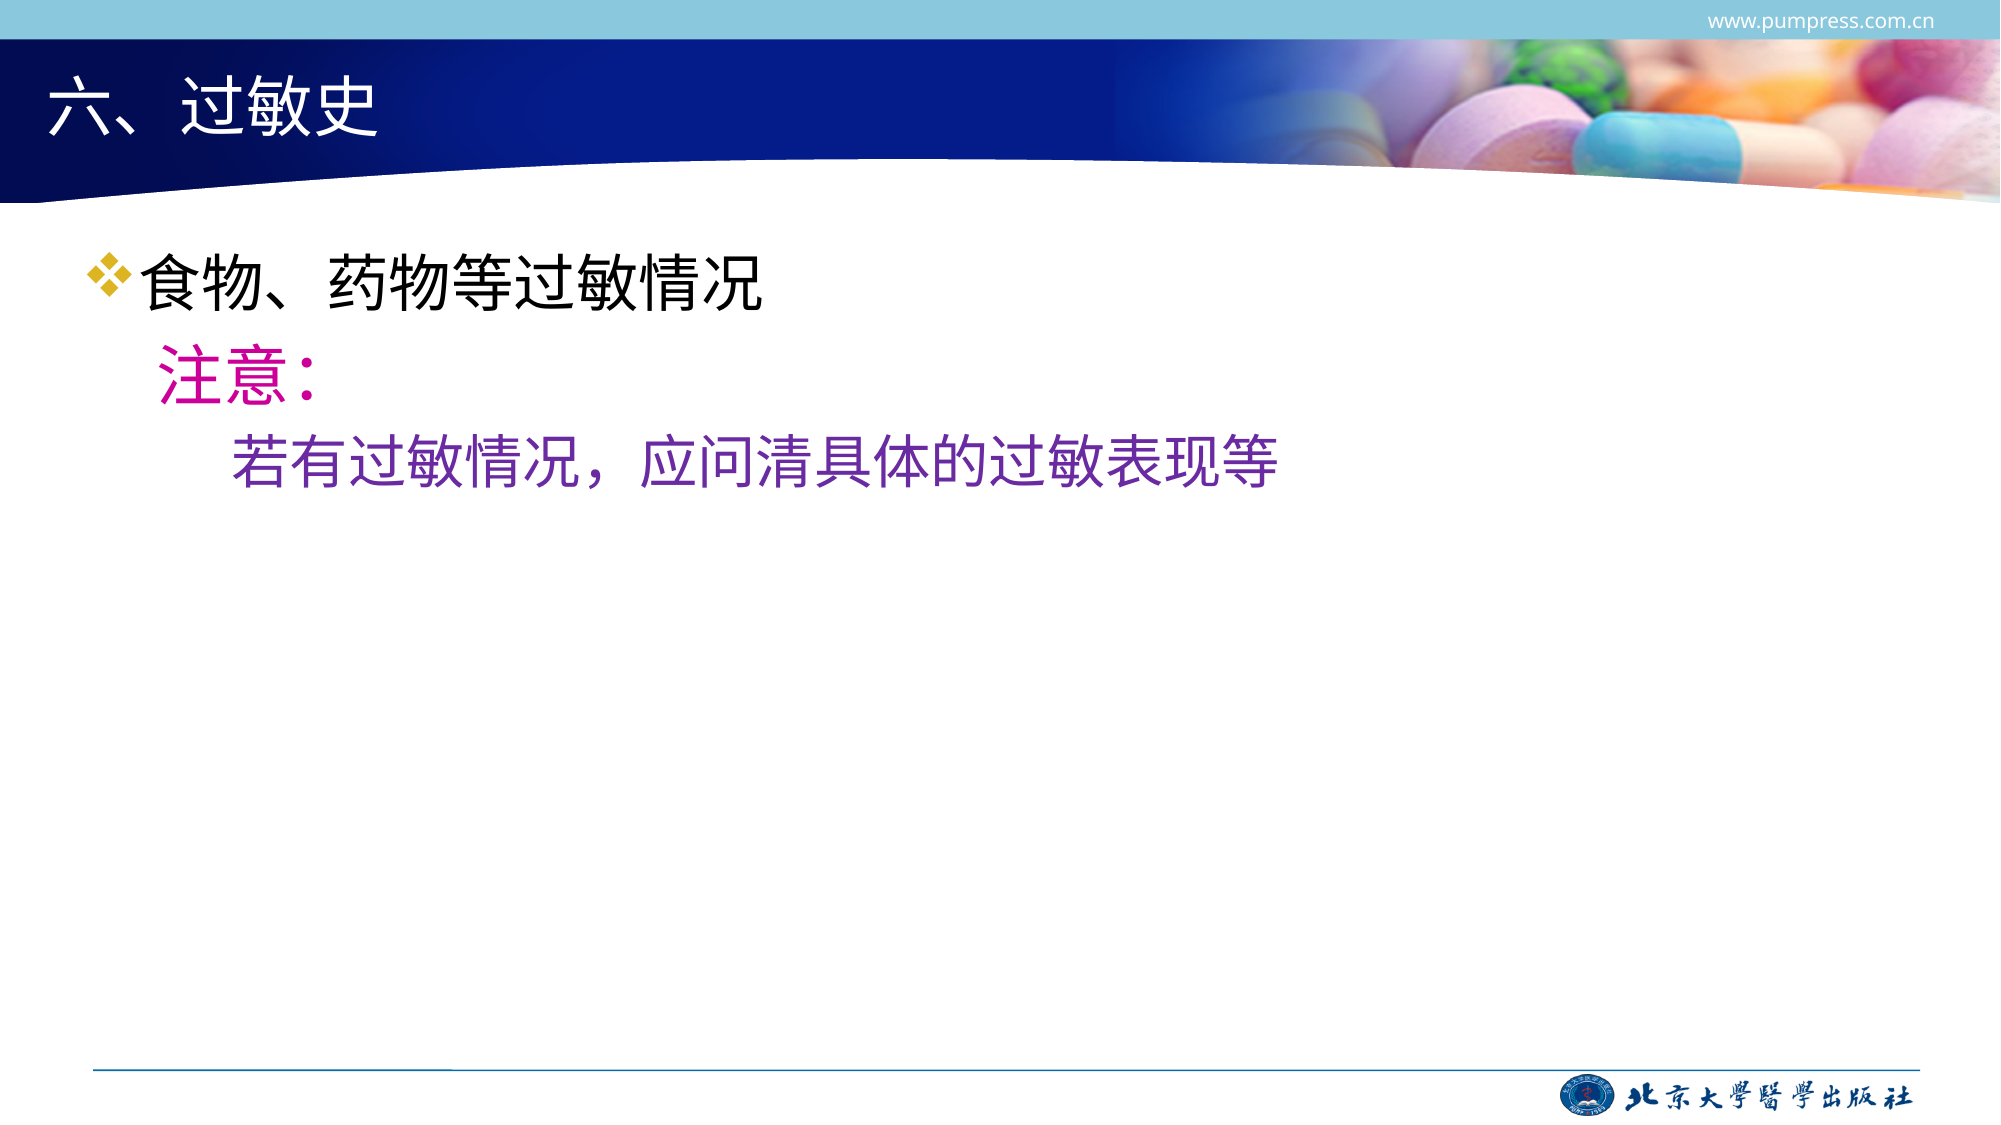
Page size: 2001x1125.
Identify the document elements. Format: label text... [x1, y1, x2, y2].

slide_number www.pumpress.com.cn [1366, 0, 1951, 38]
picture [1560, 1074, 1915, 1118]
title 六、过敏史 [30, 58, 1799, 152]
picture [0, 40, 2000, 203]
list 食物、药物等过敏情况 注意： 若有过敏情况，应问清具体的过敏表现等 [66, 244, 1951, 1046]
